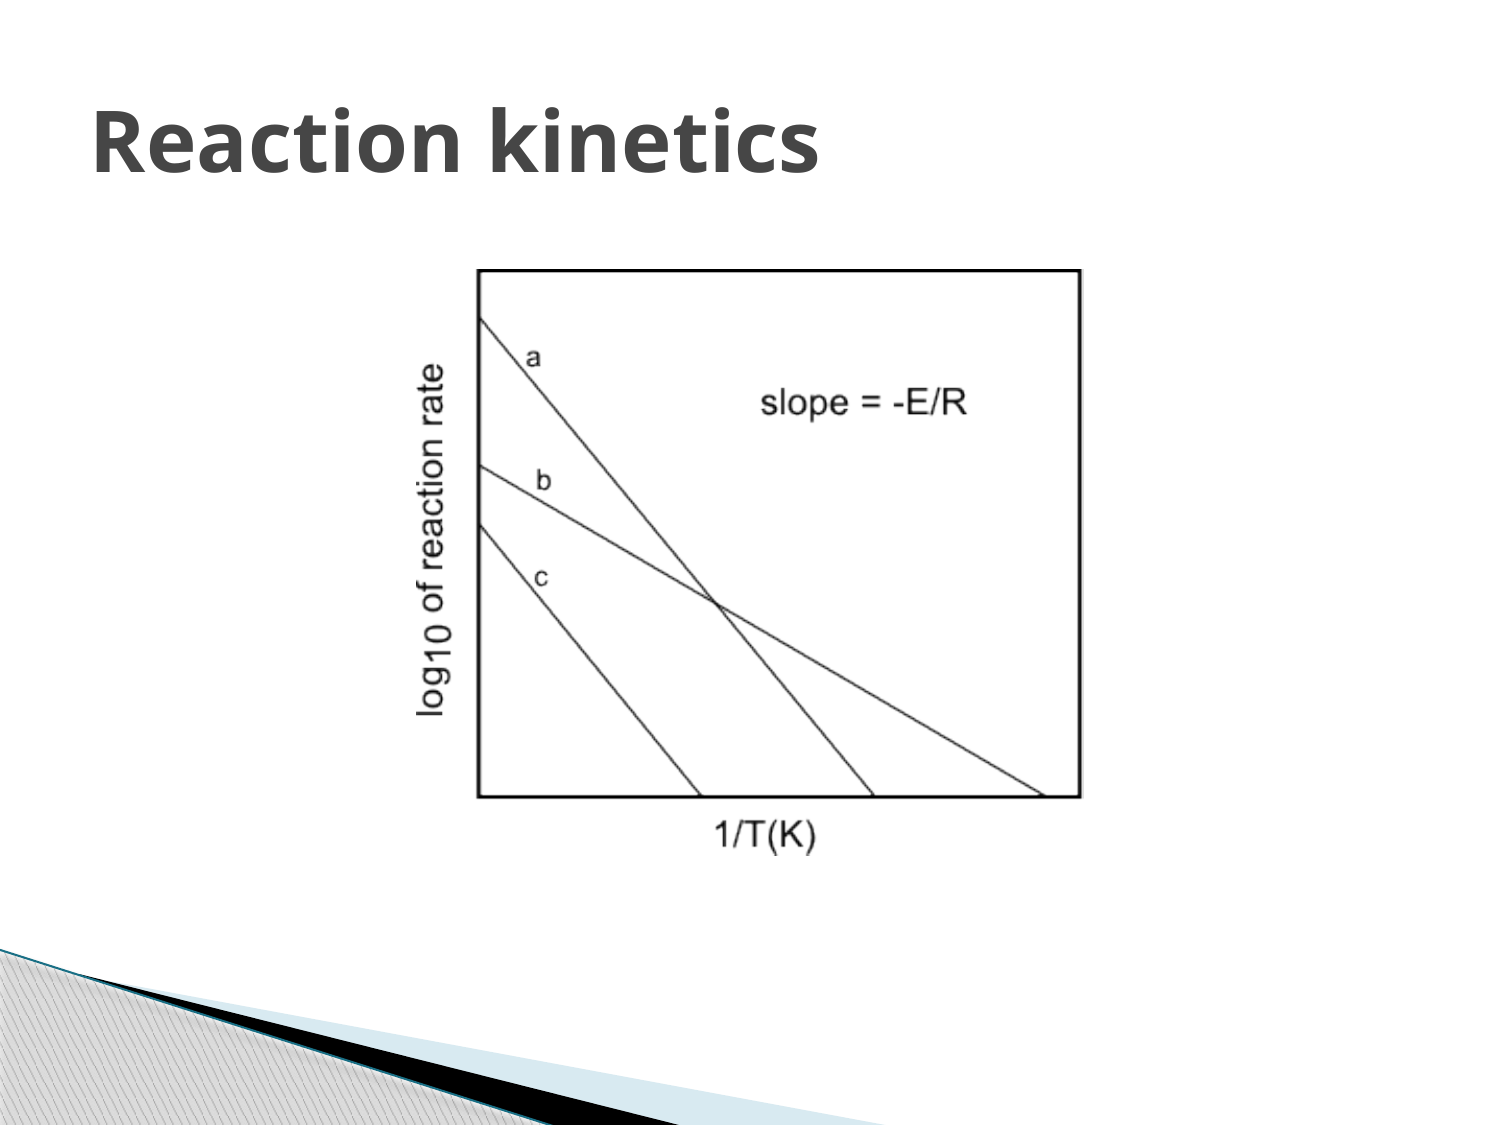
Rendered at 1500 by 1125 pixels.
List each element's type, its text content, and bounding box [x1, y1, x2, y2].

picture [416, 269, 1084, 856]
title Reaction kinetics [75, 45, 1425, 233]
